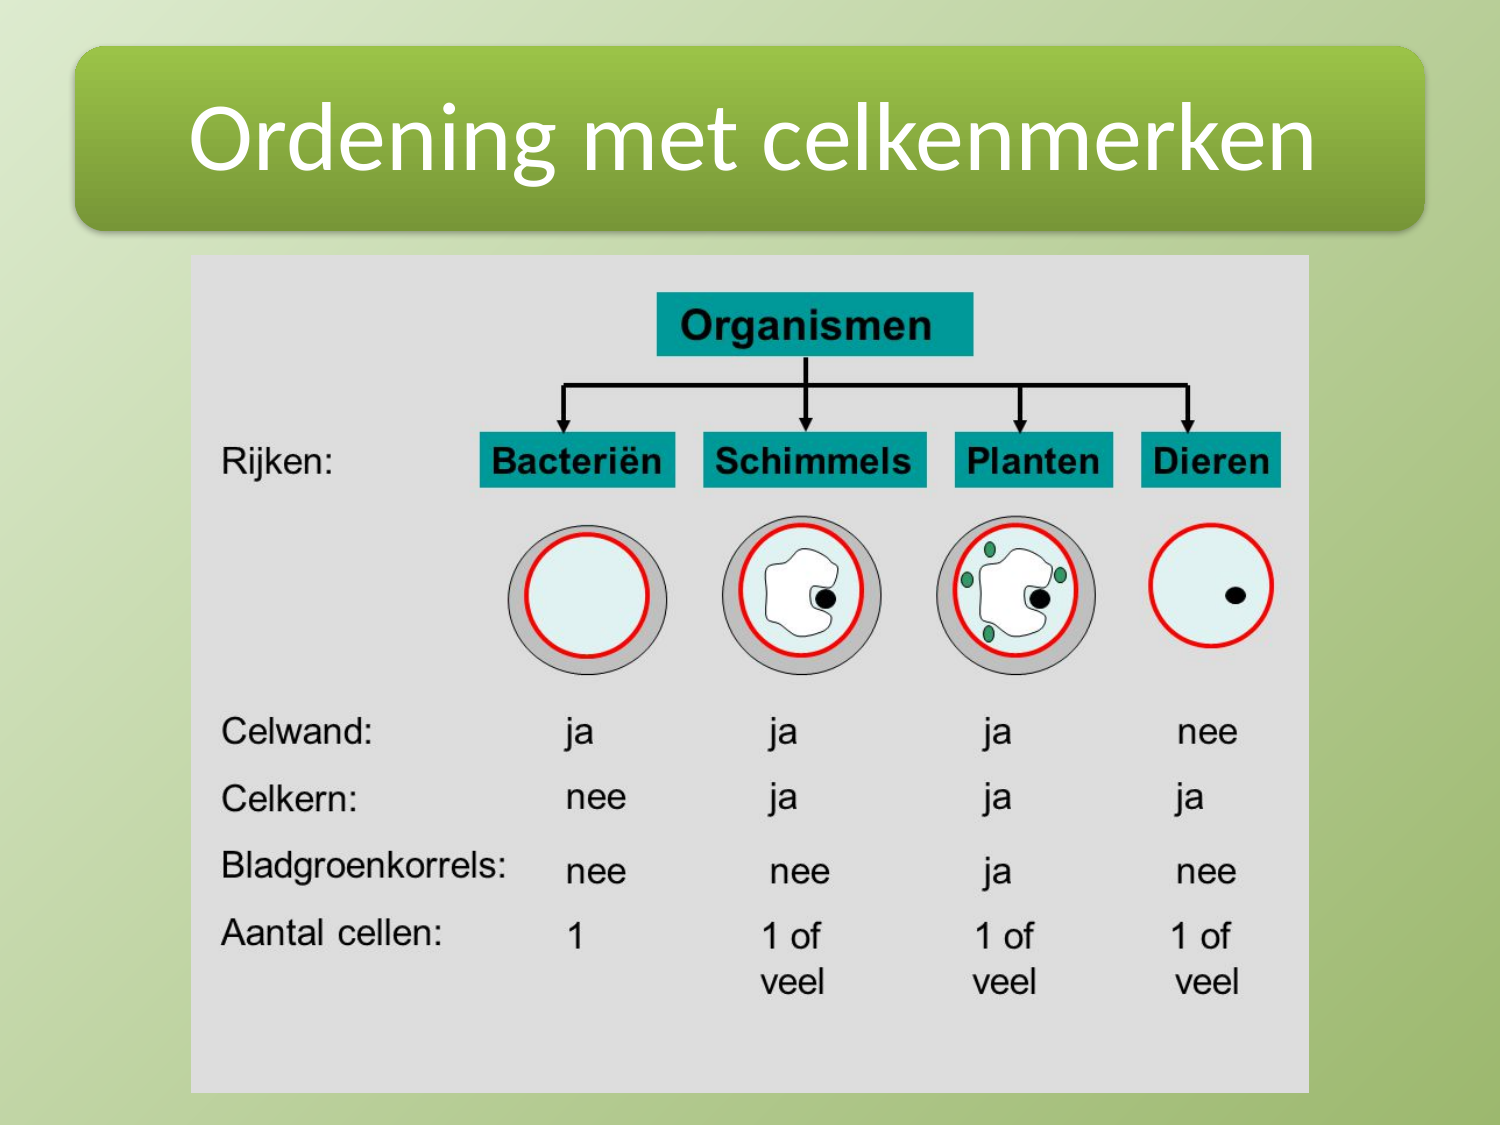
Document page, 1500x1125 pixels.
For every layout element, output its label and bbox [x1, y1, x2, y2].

picture [191, 255, 1309, 1093]
text_box [74, 44, 1426, 233]
